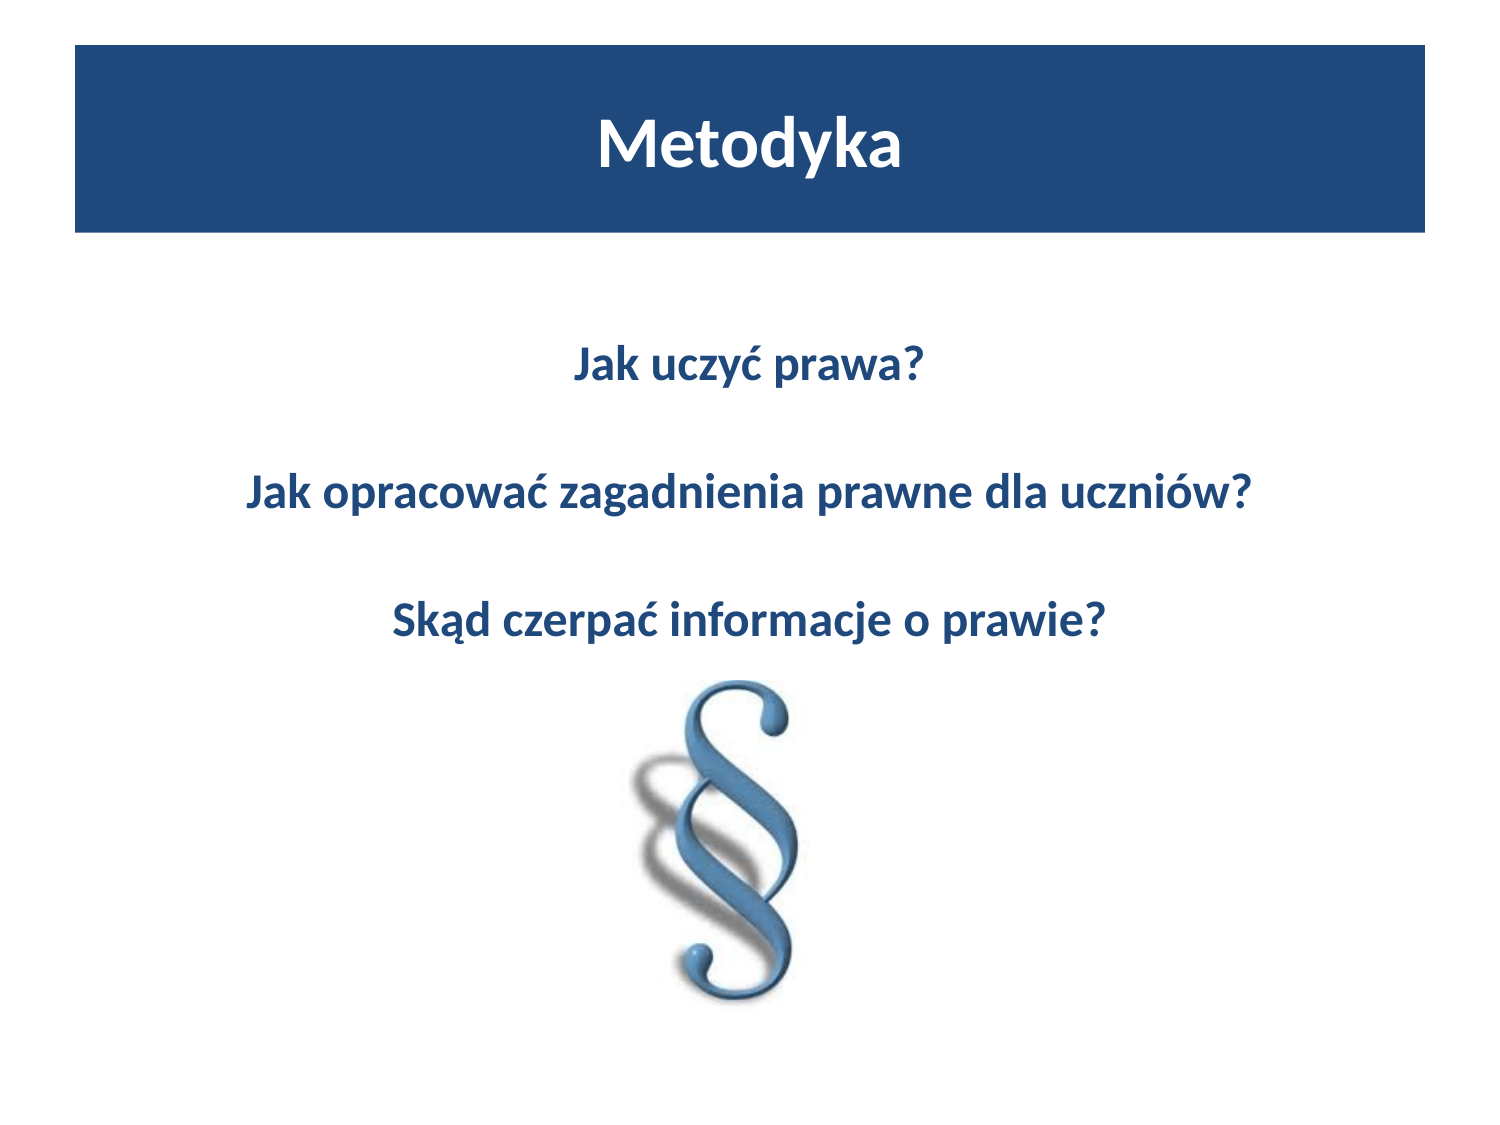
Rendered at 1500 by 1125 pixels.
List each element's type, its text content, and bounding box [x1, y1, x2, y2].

picture [608, 680, 809, 1011]
title Metodyka [75, 45, 1425, 233]
list Jak uczyć prawa? Jak opracować zagadnienia prawne dla uczniów? Skąd czerpać informacje o prawie? [75, 262, 1425, 1005]
